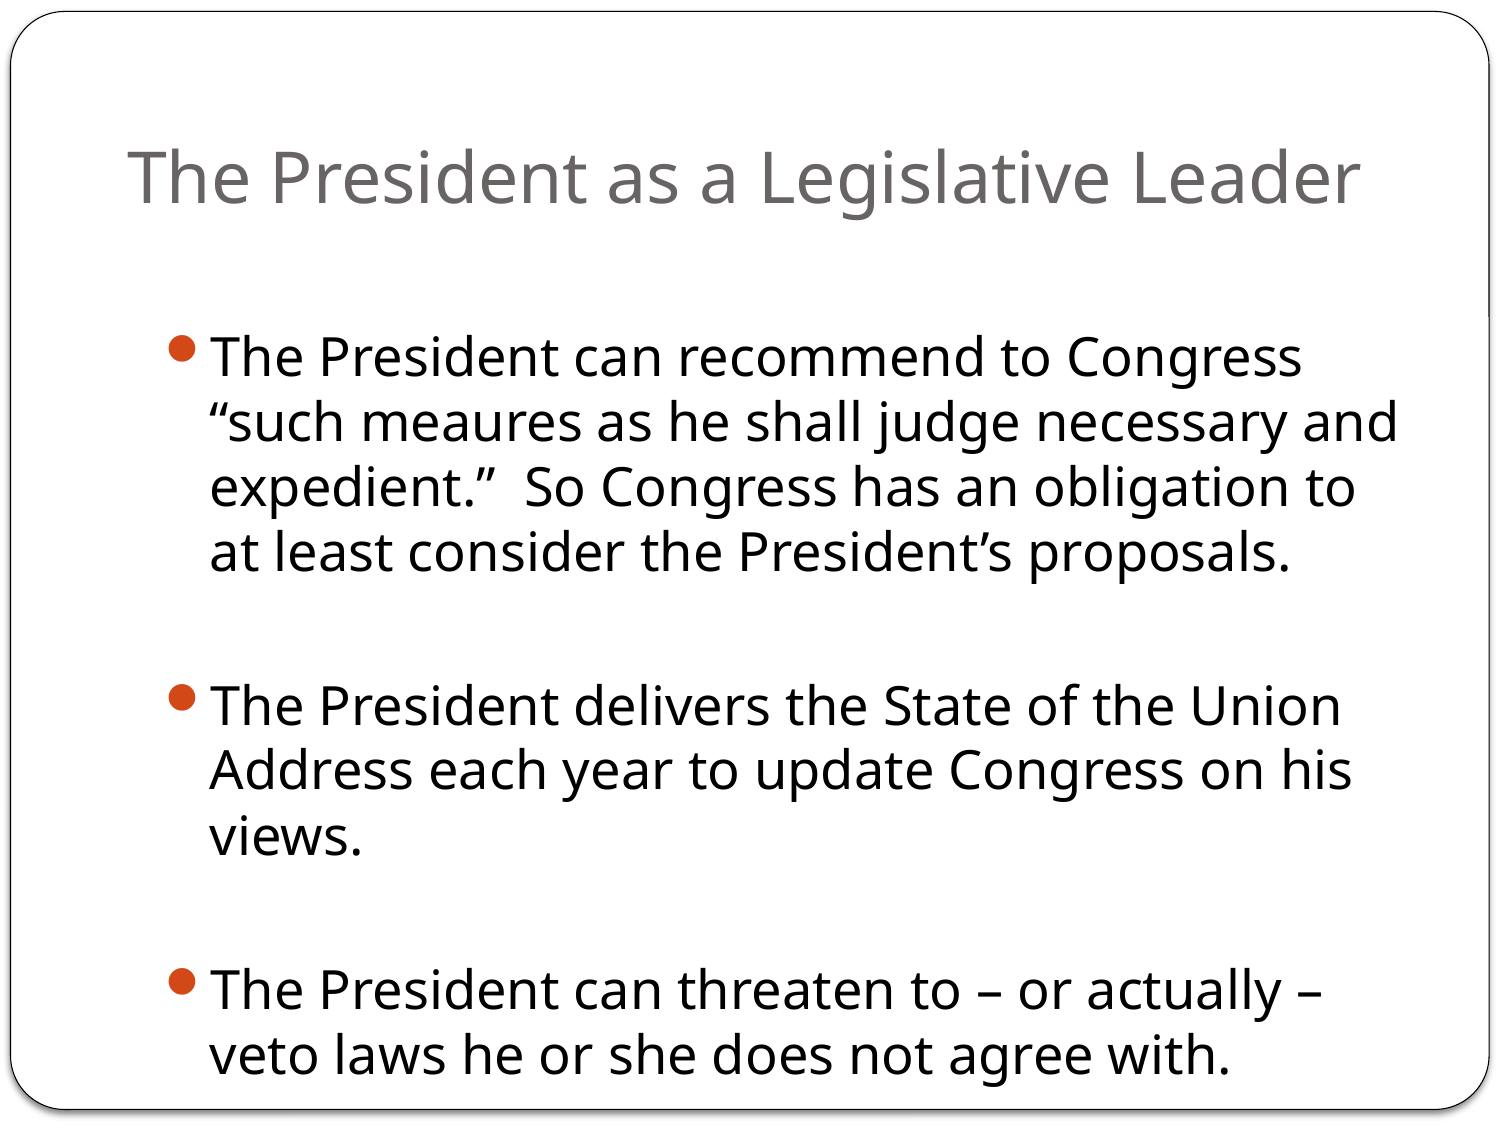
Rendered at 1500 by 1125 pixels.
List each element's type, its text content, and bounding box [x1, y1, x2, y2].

title The President as a Legislative Leader [112, 45, 1425, 233]
list The President can recommend to Congress “such meaures as he shall judge necessary and expedient.” So Congress has an obligation to at least consider the President’s proposals. The President delivers the State of the Union Address each year to update Congress on his views. The President can threaten to – or actually – veto laws he or she does not agree with. [150, 237, 1425, 988]
